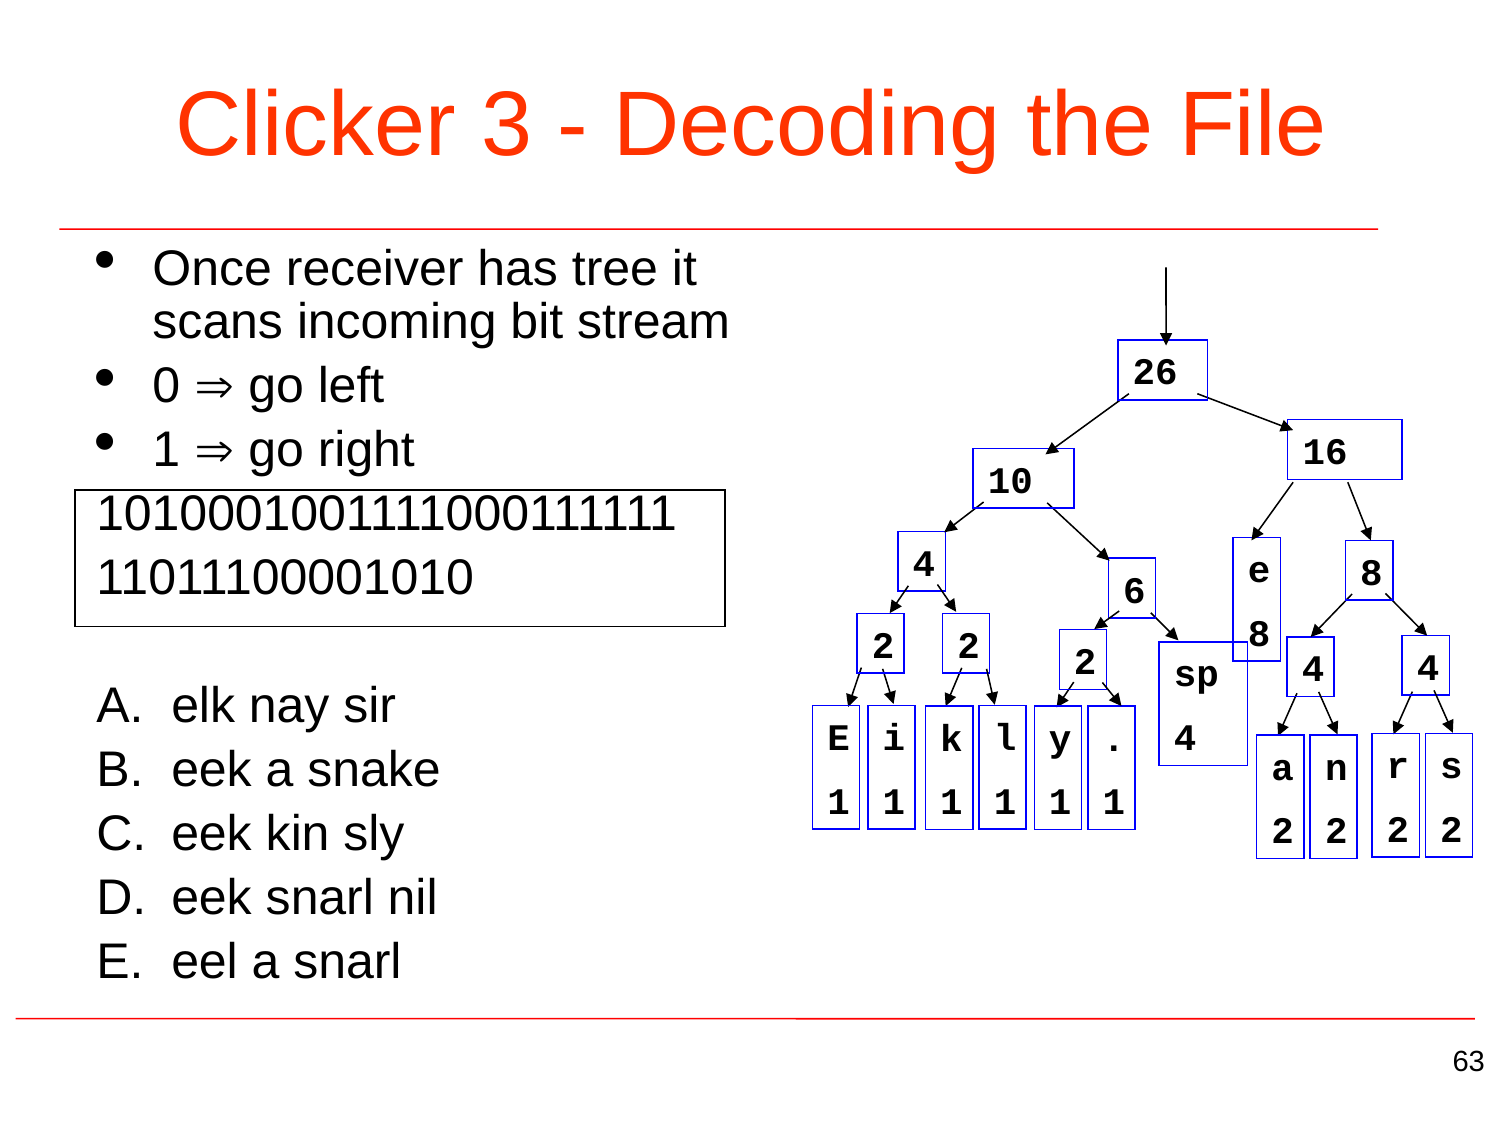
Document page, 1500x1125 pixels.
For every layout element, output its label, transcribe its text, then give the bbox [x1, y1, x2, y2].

title Clicker 3 - Decoding the File [114, 24, 1390, 213]
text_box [812, 267, 1473, 820]
text_box [75, 489, 725, 627]
list Once receiver has tree it scans incoming bit stream 0  go left 1  go right 1010001001111000111111 11011100001010 elk nay sir eek a snake eek kin sly eek snarl nil eel a snarl [81, 234, 844, 638]
slide_number 63 [1149, 1034, 1500, 1113]
